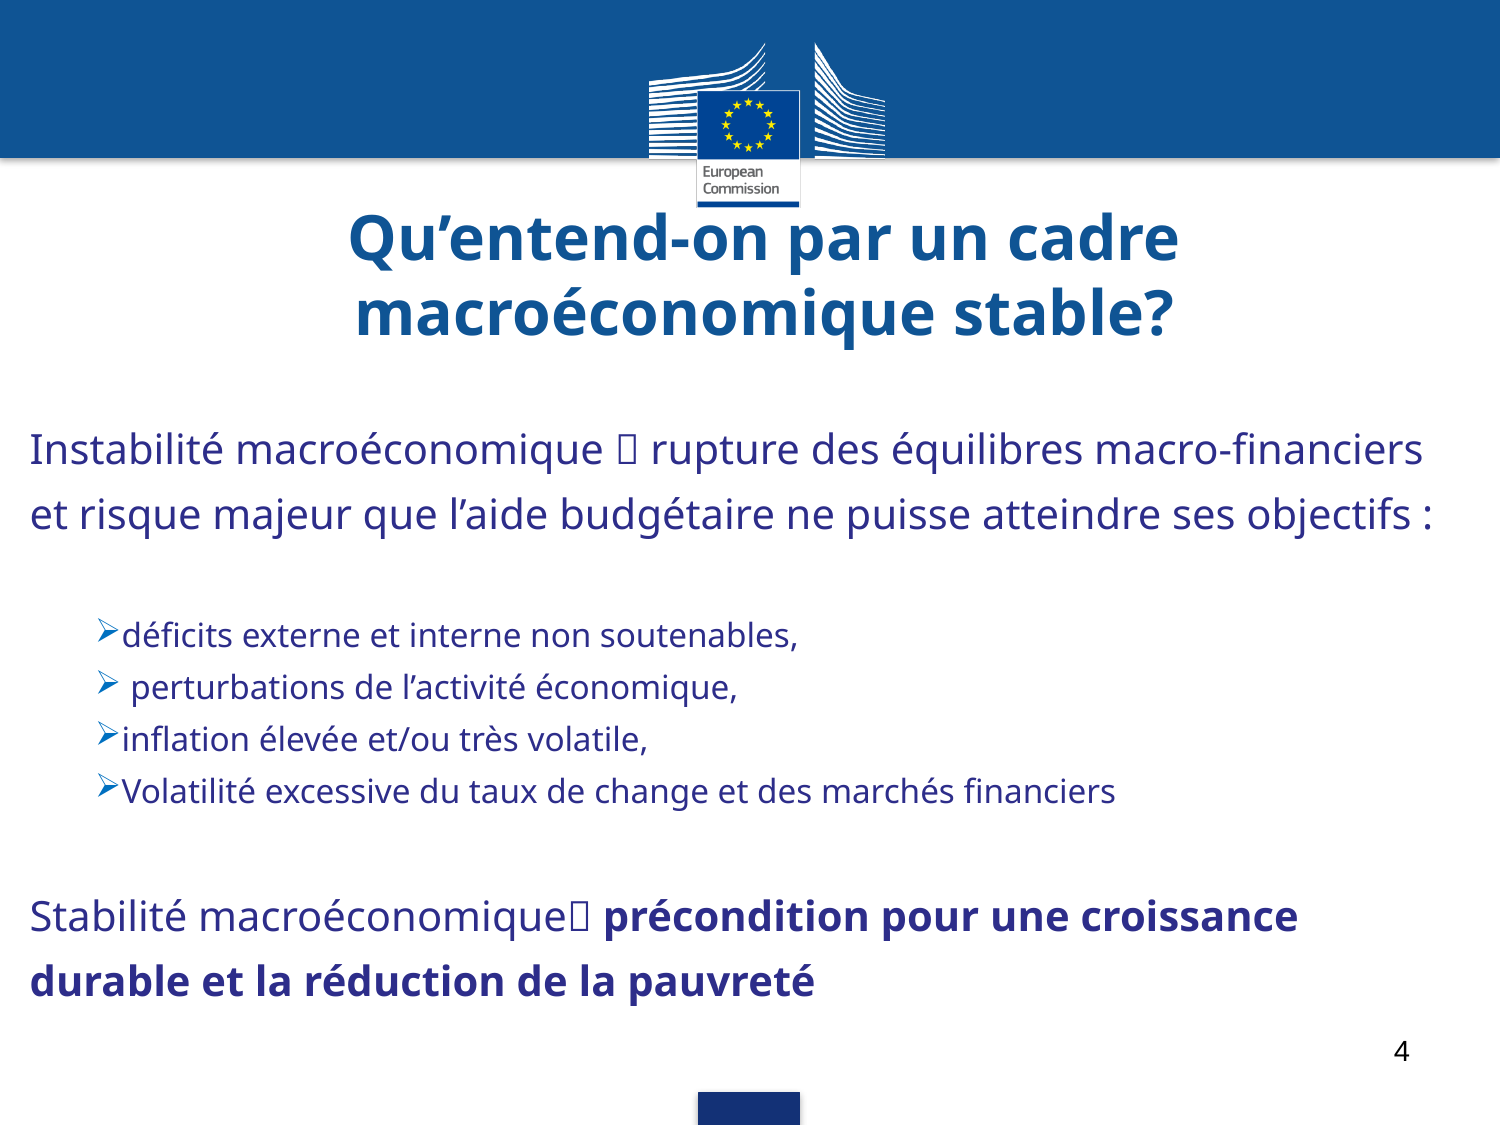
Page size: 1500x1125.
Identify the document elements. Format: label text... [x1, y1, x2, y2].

title Qu’entend-on par un cadre macroéconomique stable? [0, 219, 1471, 327]
slide_number 4 [1074, 1024, 1425, 1103]
picture [649, 42, 885, 208]
list Instabilité macroéconomique  rupture des équilibres macro-financiers et risque majeur que l’aide budgétaire ne puisse atteindre ses objectifs : déficits externe et interne non soutenables, perturbations de l’activité économique, inflation élevée et/ou très volatile, Volatilité excessive du taux de change et des marchés financiers Stabilité macroéconomique précondition pour une croissance durable et la réduction de la pauvreté [0, 349, 1465, 1000]
